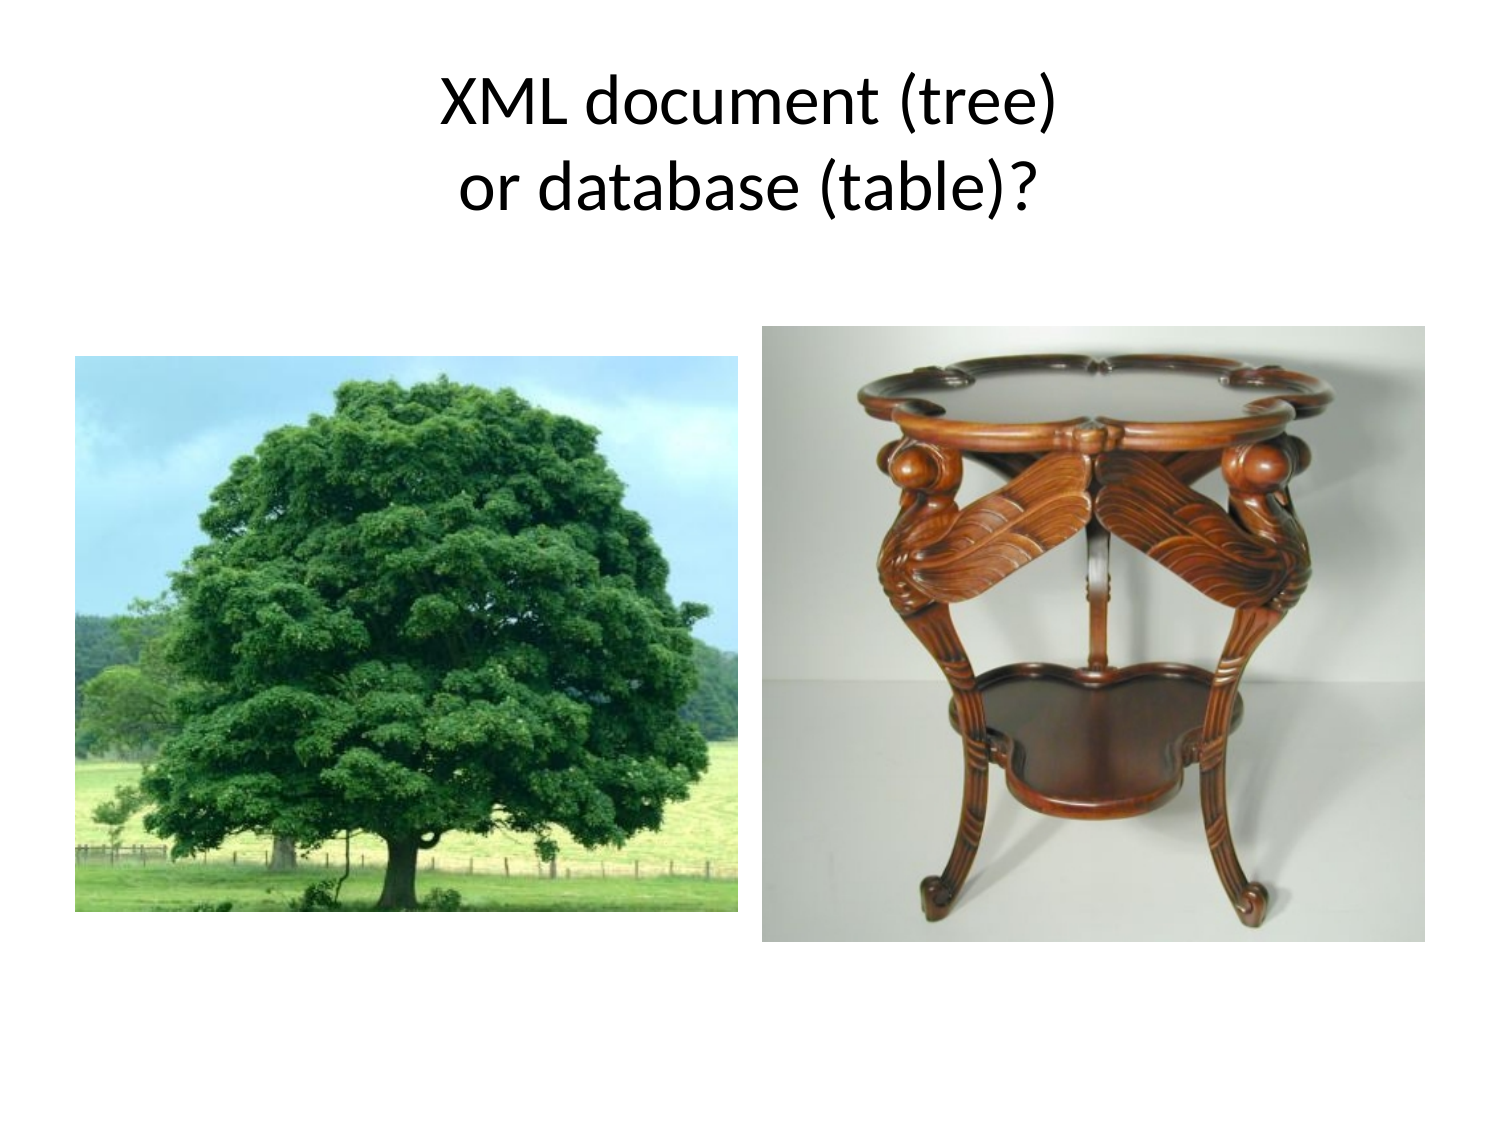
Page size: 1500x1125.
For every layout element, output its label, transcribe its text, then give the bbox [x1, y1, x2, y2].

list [74, 355, 738, 912]
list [762, 326, 1426, 942]
title XML document (tree) or database (table)? [75, 45, 1425, 233]
